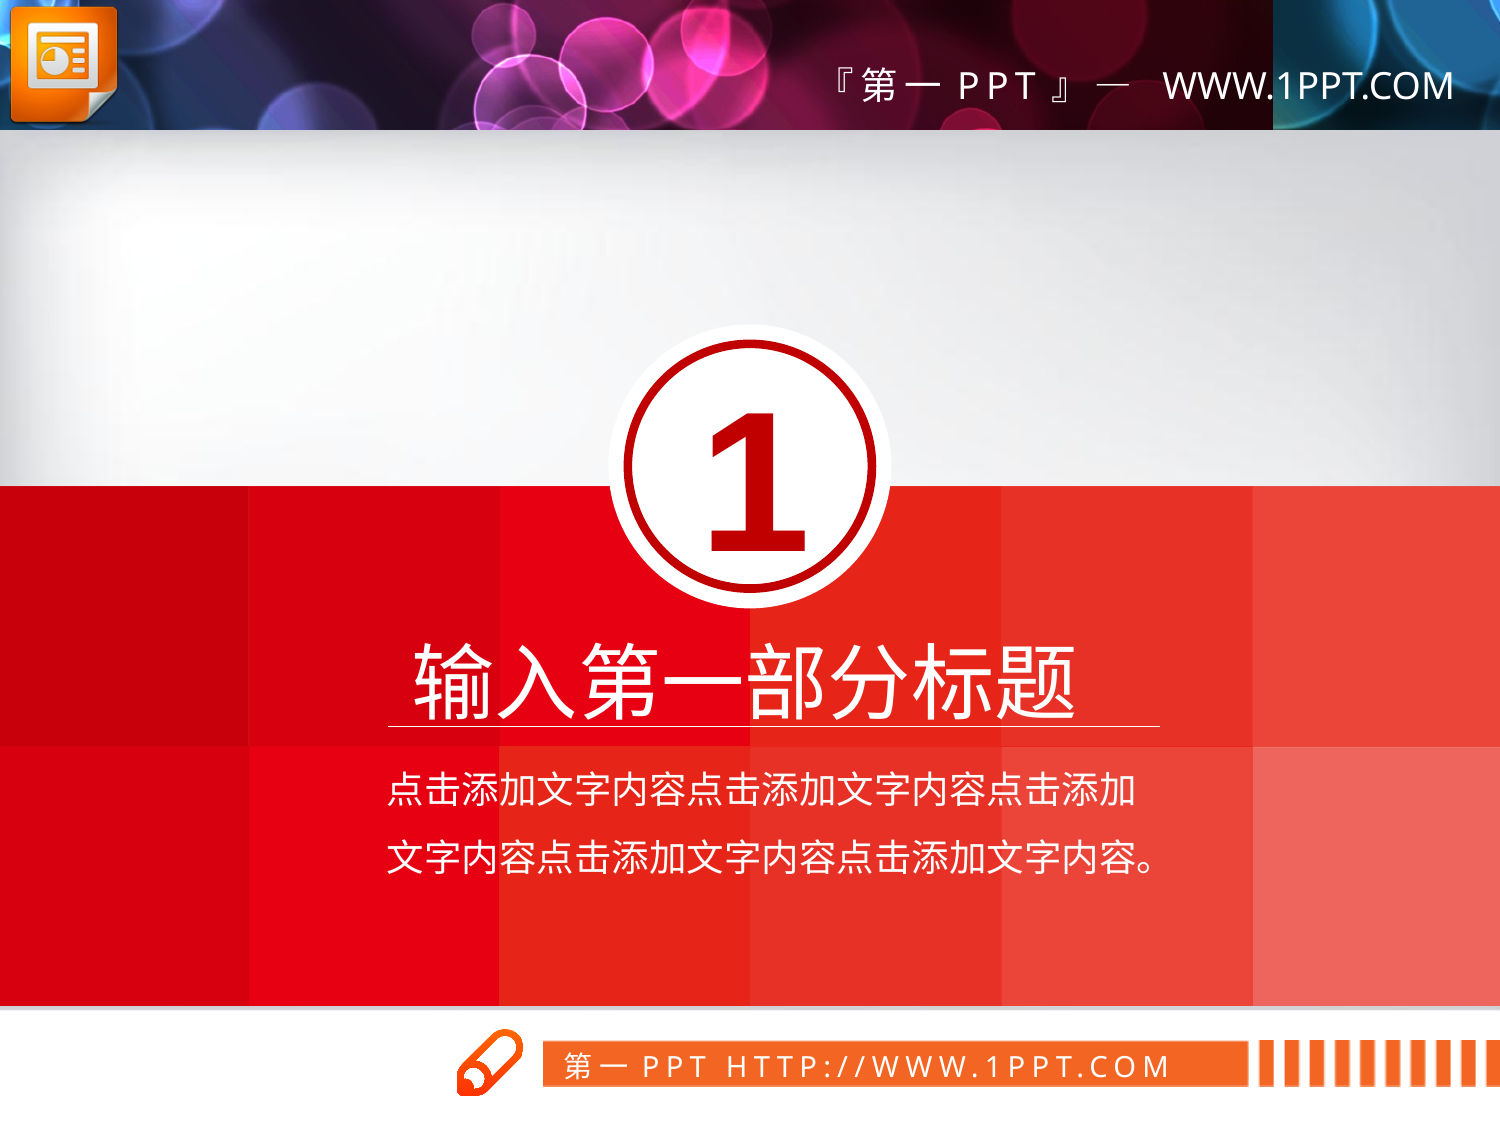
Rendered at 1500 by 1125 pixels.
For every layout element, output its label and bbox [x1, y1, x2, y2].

text_box [608, 324, 892, 609]
picture [0, 0, 1500, 1012]
picture [543, 1040, 1500, 1087]
